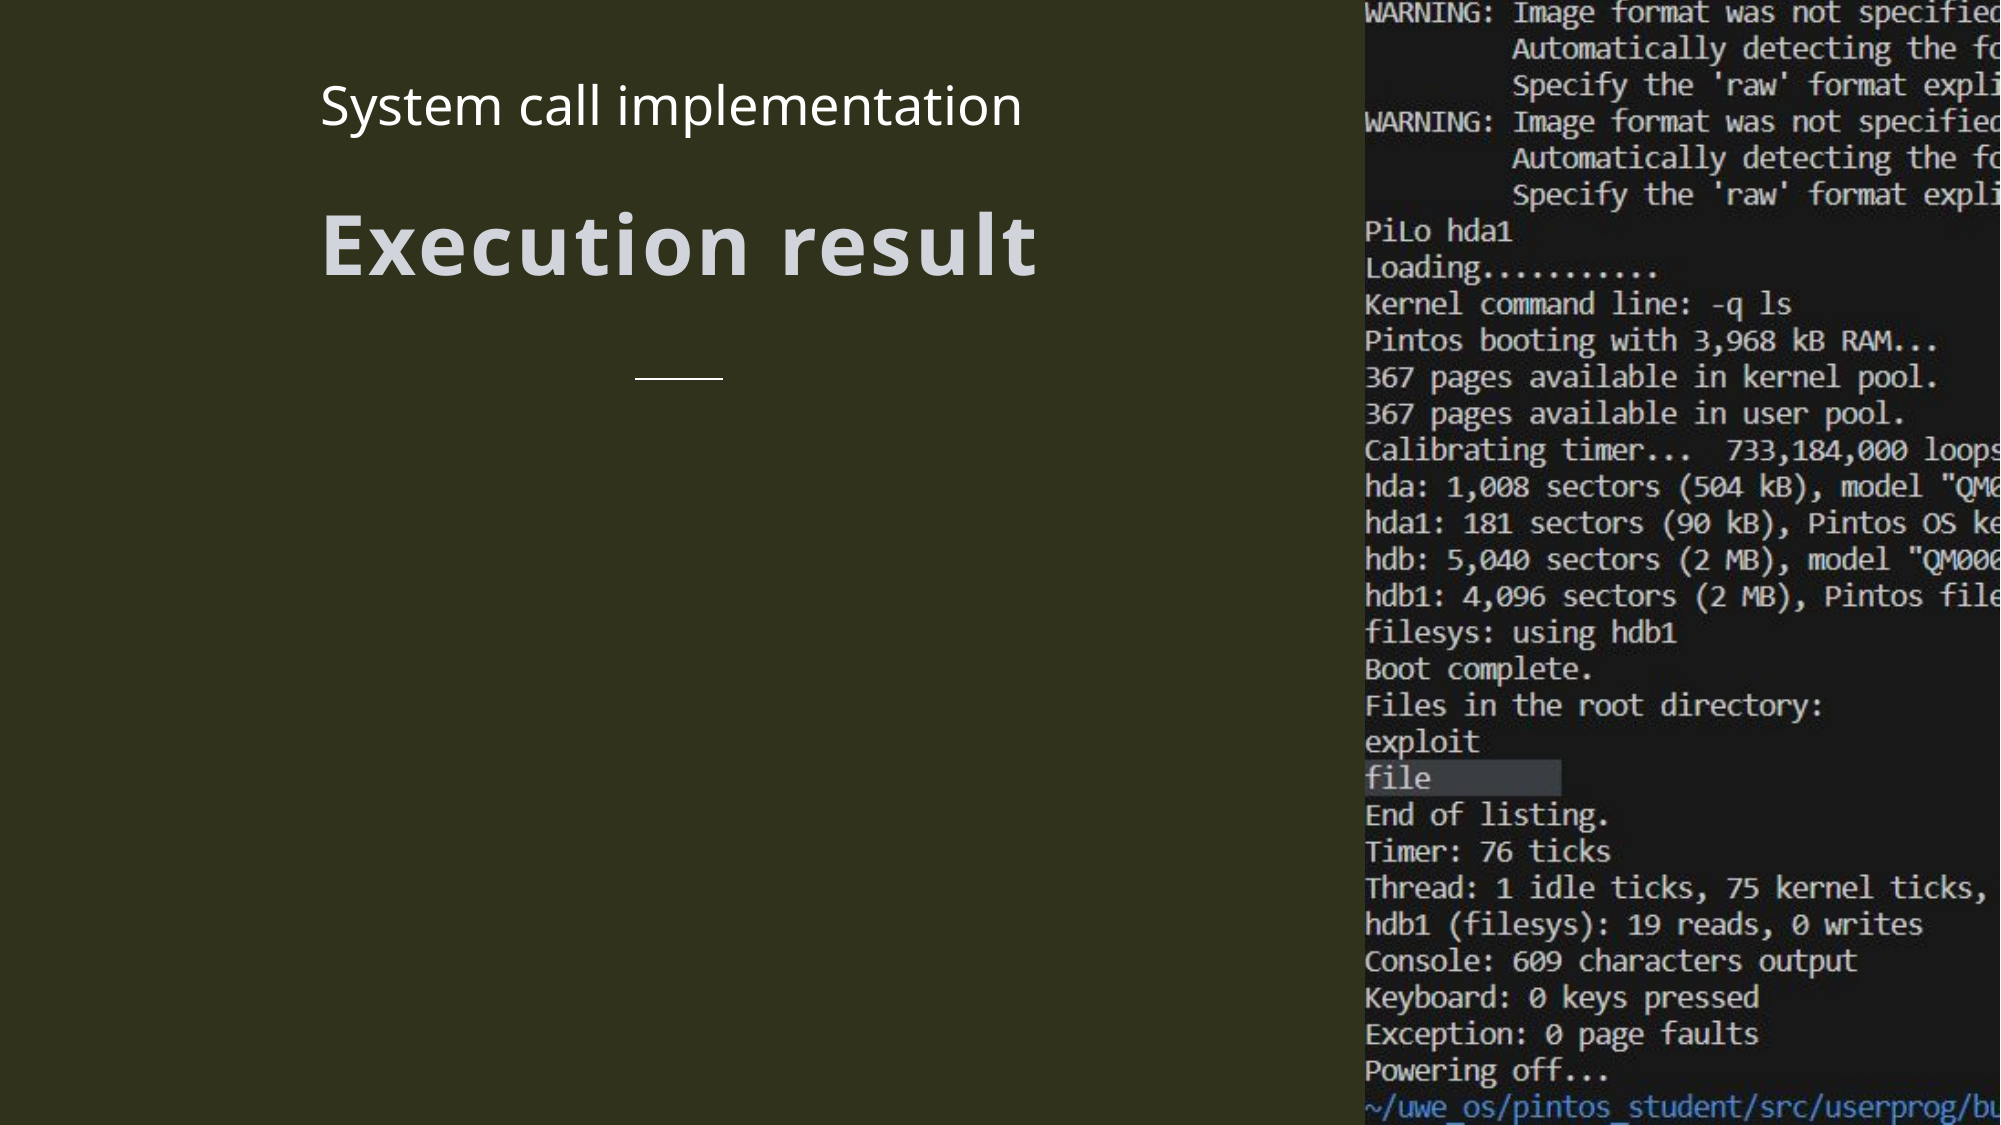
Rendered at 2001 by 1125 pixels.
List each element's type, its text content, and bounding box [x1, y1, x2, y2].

title Execution result [177, 144, 1182, 307]
picture [1364, 0, 2000, 1125]
text_box System call implementation [63, 63, 1282, 144]
text_box [0, 0, 1364, 1125]
